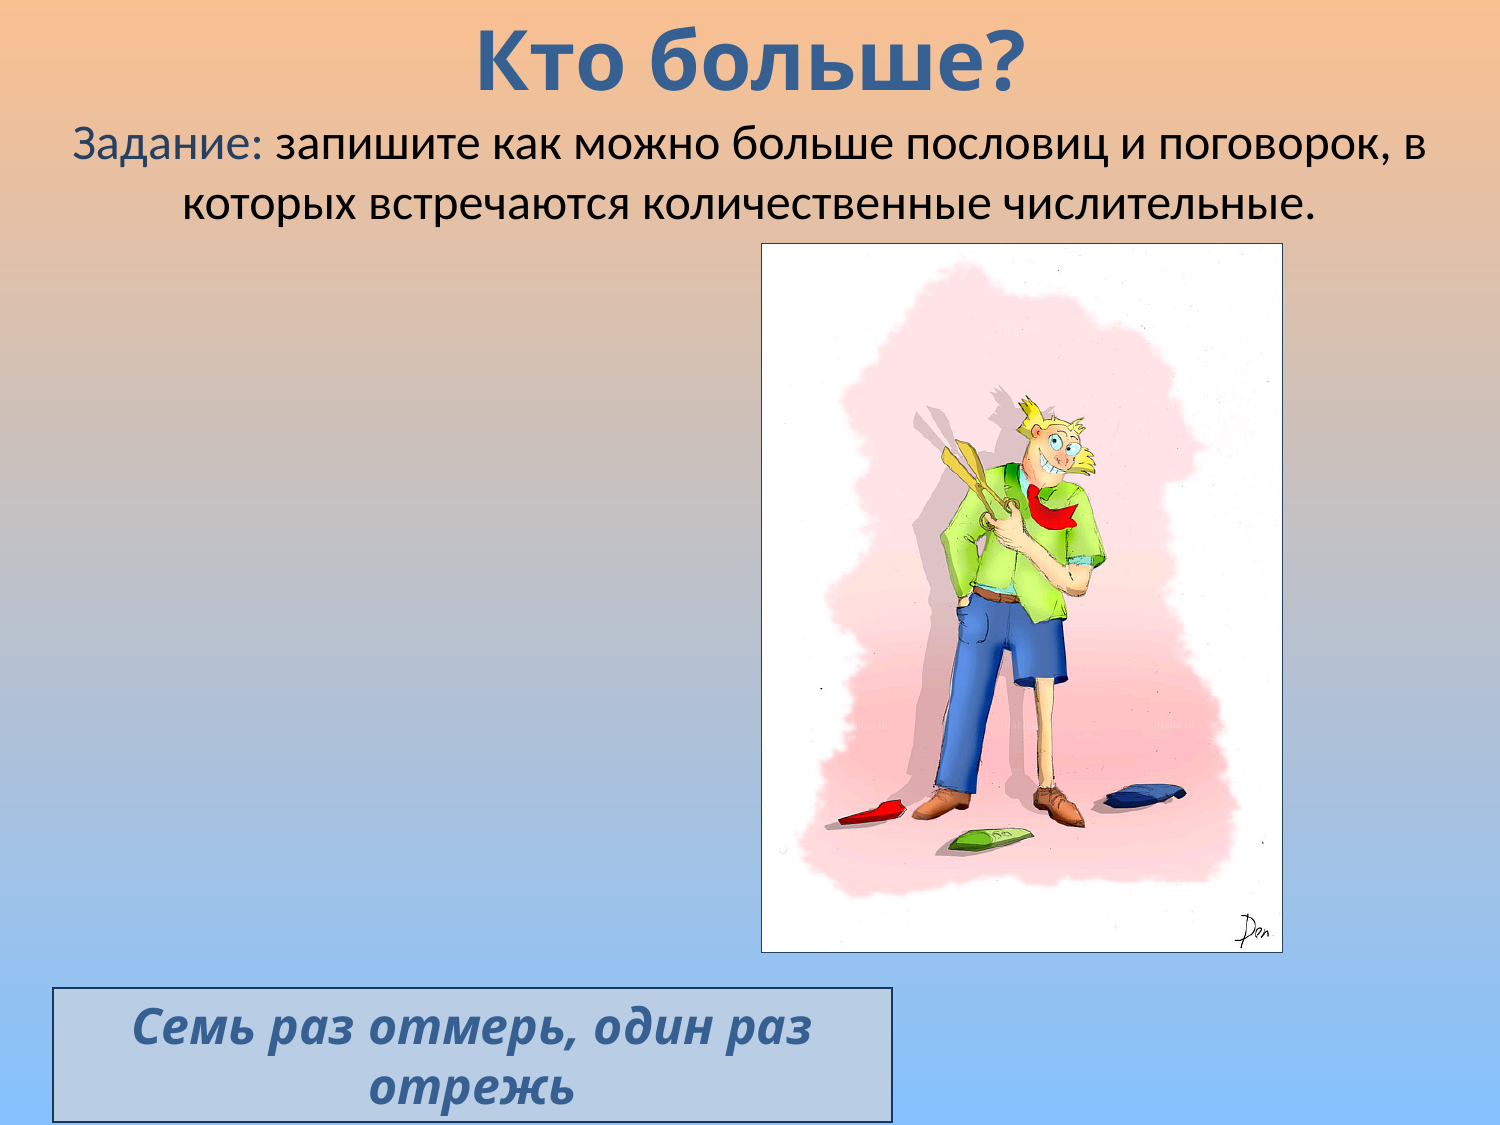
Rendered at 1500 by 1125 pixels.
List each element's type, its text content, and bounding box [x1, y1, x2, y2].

text_box Кто больше? [0, 0, 1500, 101]
text_box Семь раз отмерь, один раз отрежь [53, 987, 892, 1123]
picture [761, 243, 1283, 953]
text_box Задание: запишите как можно больше пословиц и поговорок, в которых встречаются количественные числительные. [0, 101, 1500, 237]
